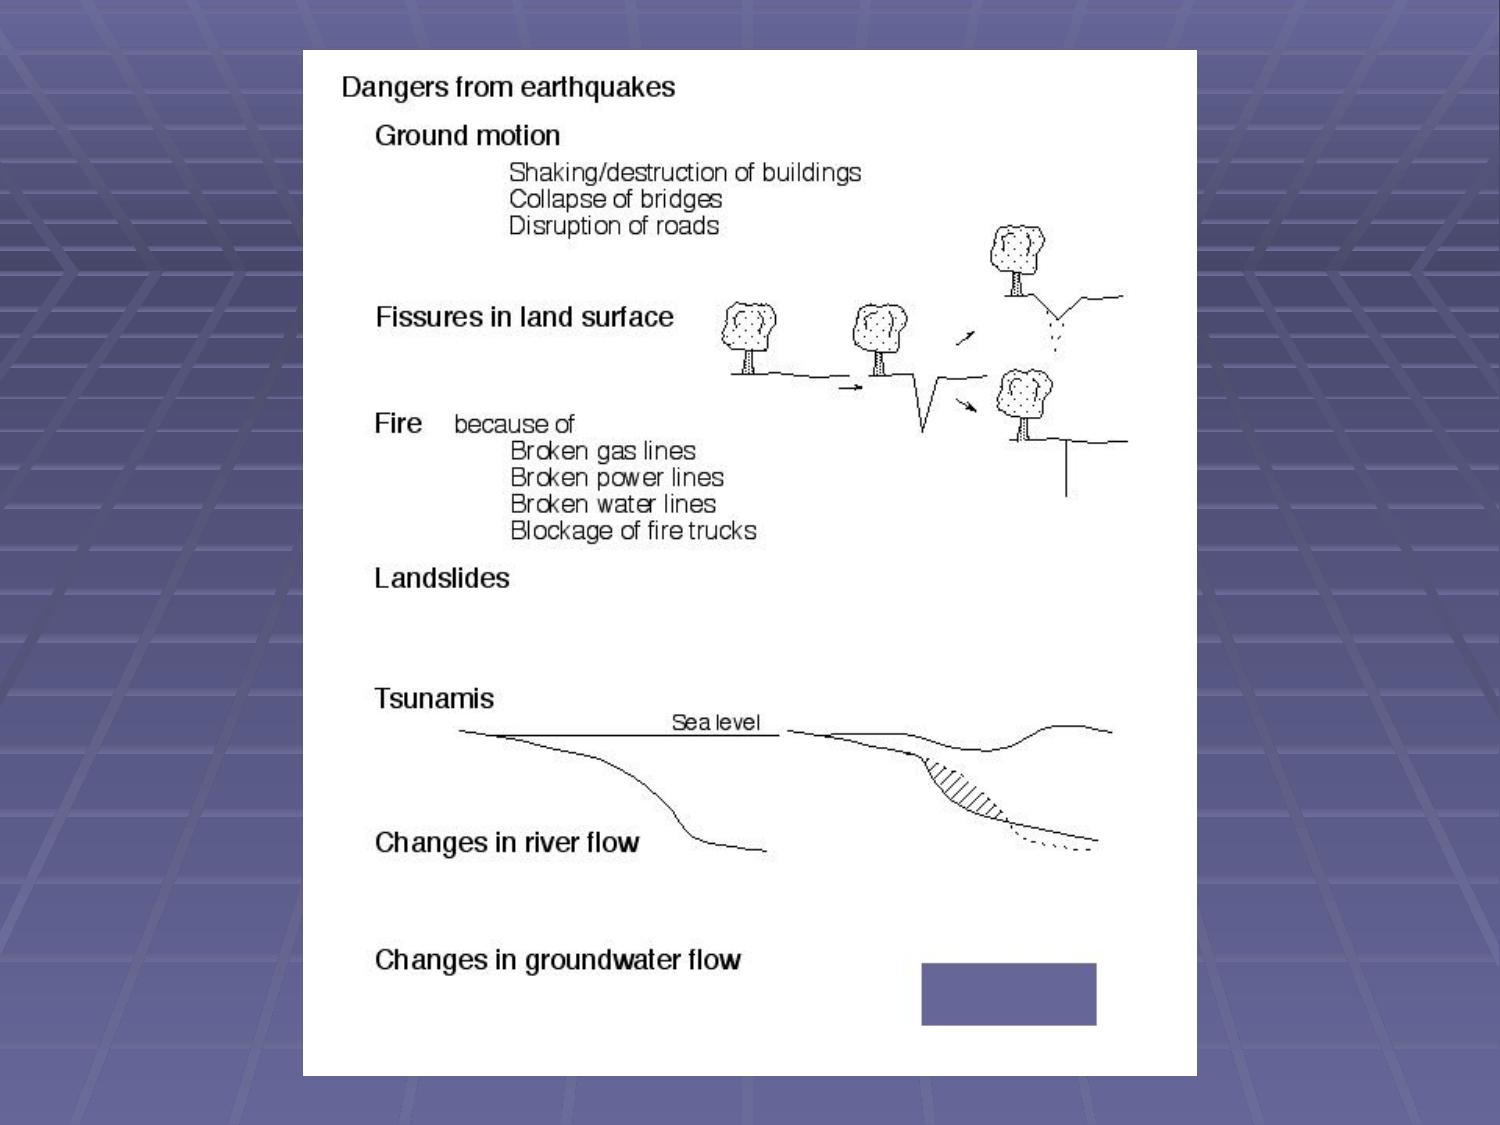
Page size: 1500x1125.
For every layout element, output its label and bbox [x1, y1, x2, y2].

picture [302, 50, 1198, 1076]
